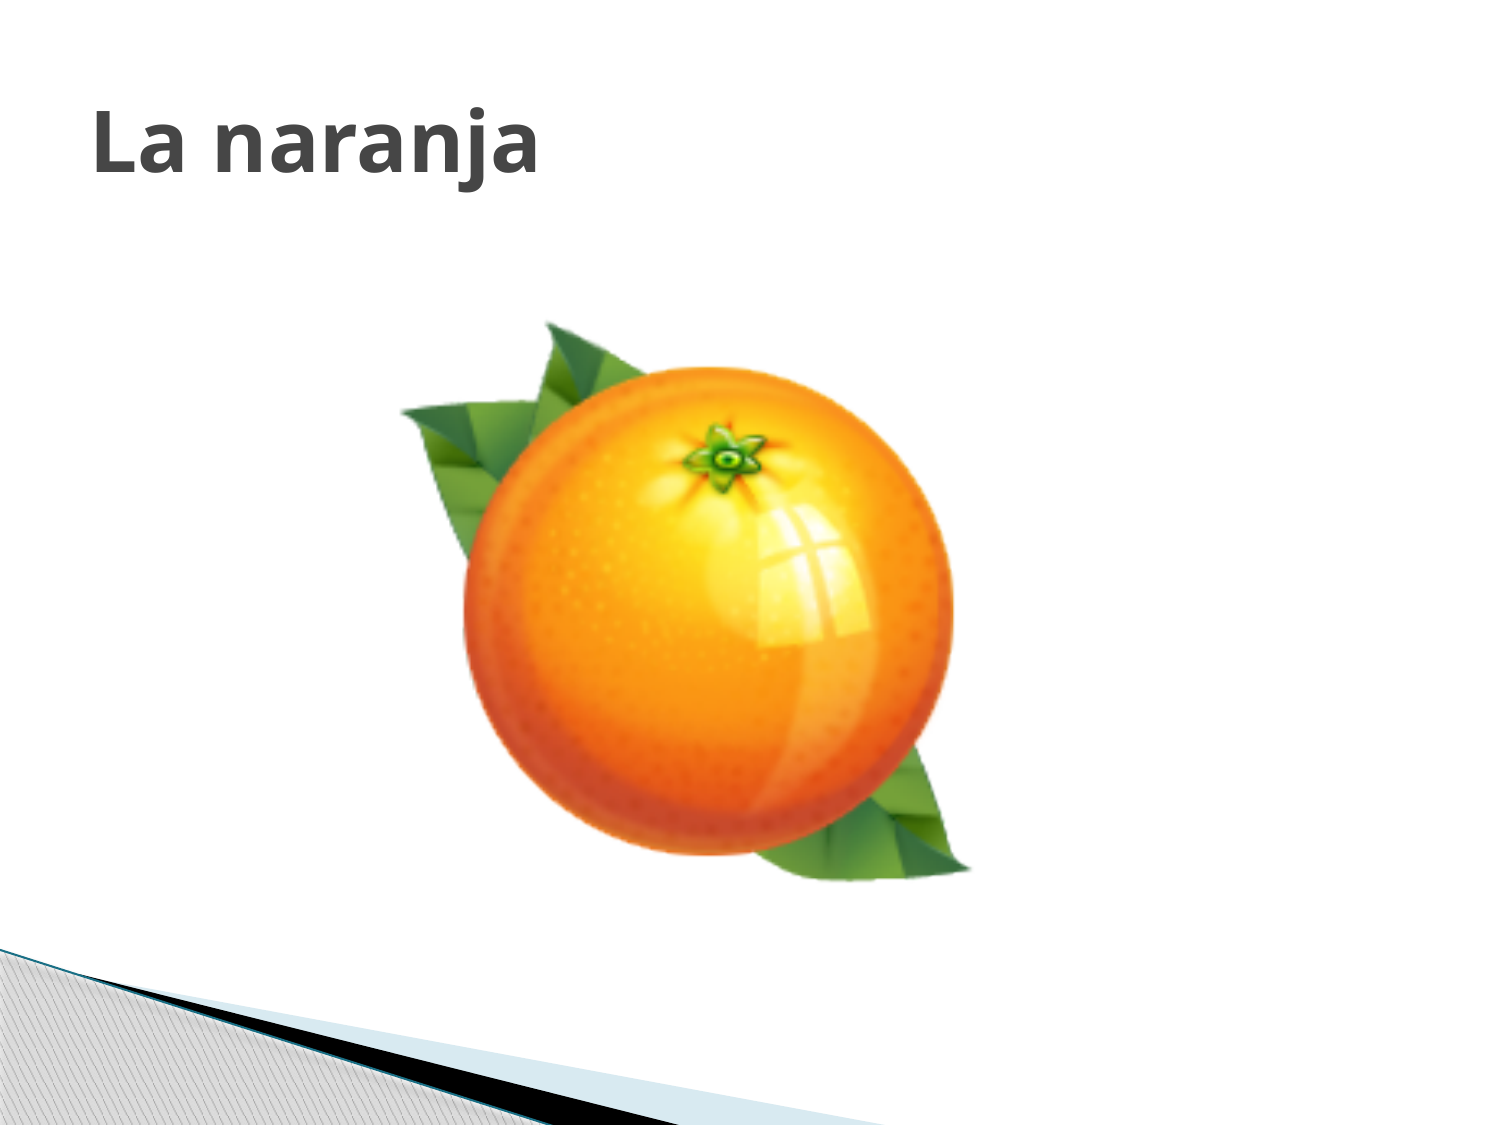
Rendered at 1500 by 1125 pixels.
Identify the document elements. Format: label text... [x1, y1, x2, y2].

title La naranja [75, 45, 1425, 233]
picture [399, 312, 988, 901]
